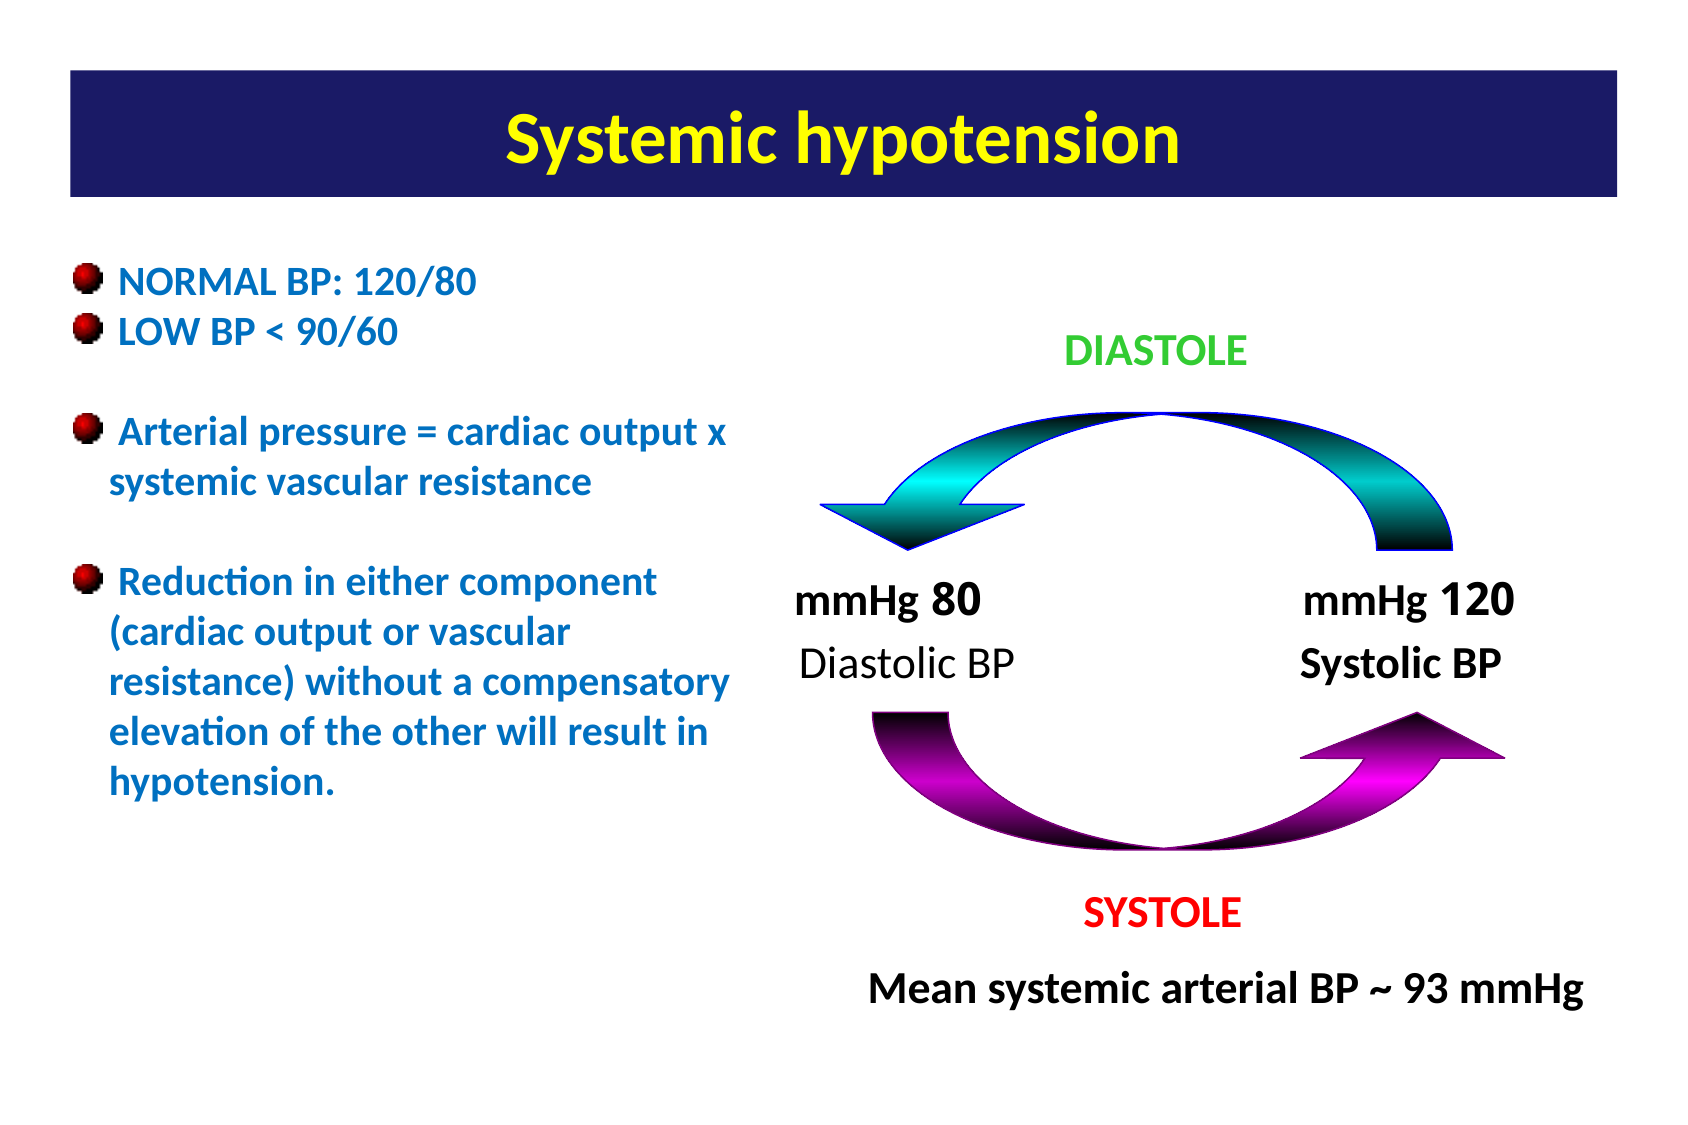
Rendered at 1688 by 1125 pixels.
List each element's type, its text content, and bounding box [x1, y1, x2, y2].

text_box Mean systemic arterial BP ~ 93 mmHg [775, 950, 1676, 1020]
text_box [1225, 637, 1551, 709]
text_box Diastolic BP [750, 624, 1064, 695]
text_box DIASTOLE [1049, 312, 1263, 383]
text_box NORMAL BP: 120/80 LOW BP < 90/60 Arterial pressure = cardiac output x systemic vascular resistance Reduction in either component (cardiac output or vascular resistance) without a compensatory elevation of the other will result in hypotension. [58, 246, 750, 812]
text_box Systolic BP [1263, 624, 1539, 695]
text_box Systemic hypotension [70, 70, 1618, 197]
picture [73, 564, 103, 594]
text_box [819, 412, 1453, 551]
text_box 120 mmHg [1287, 562, 1530, 624]
picture [73, 413, 103, 444]
text_box 80 mmHg [779, 562, 997, 624]
text_box SYSTOLE [1068, 874, 1258, 944]
picture [73, 263, 103, 294]
text_box [872, 712, 1505, 850]
picture [73, 313, 103, 344]
